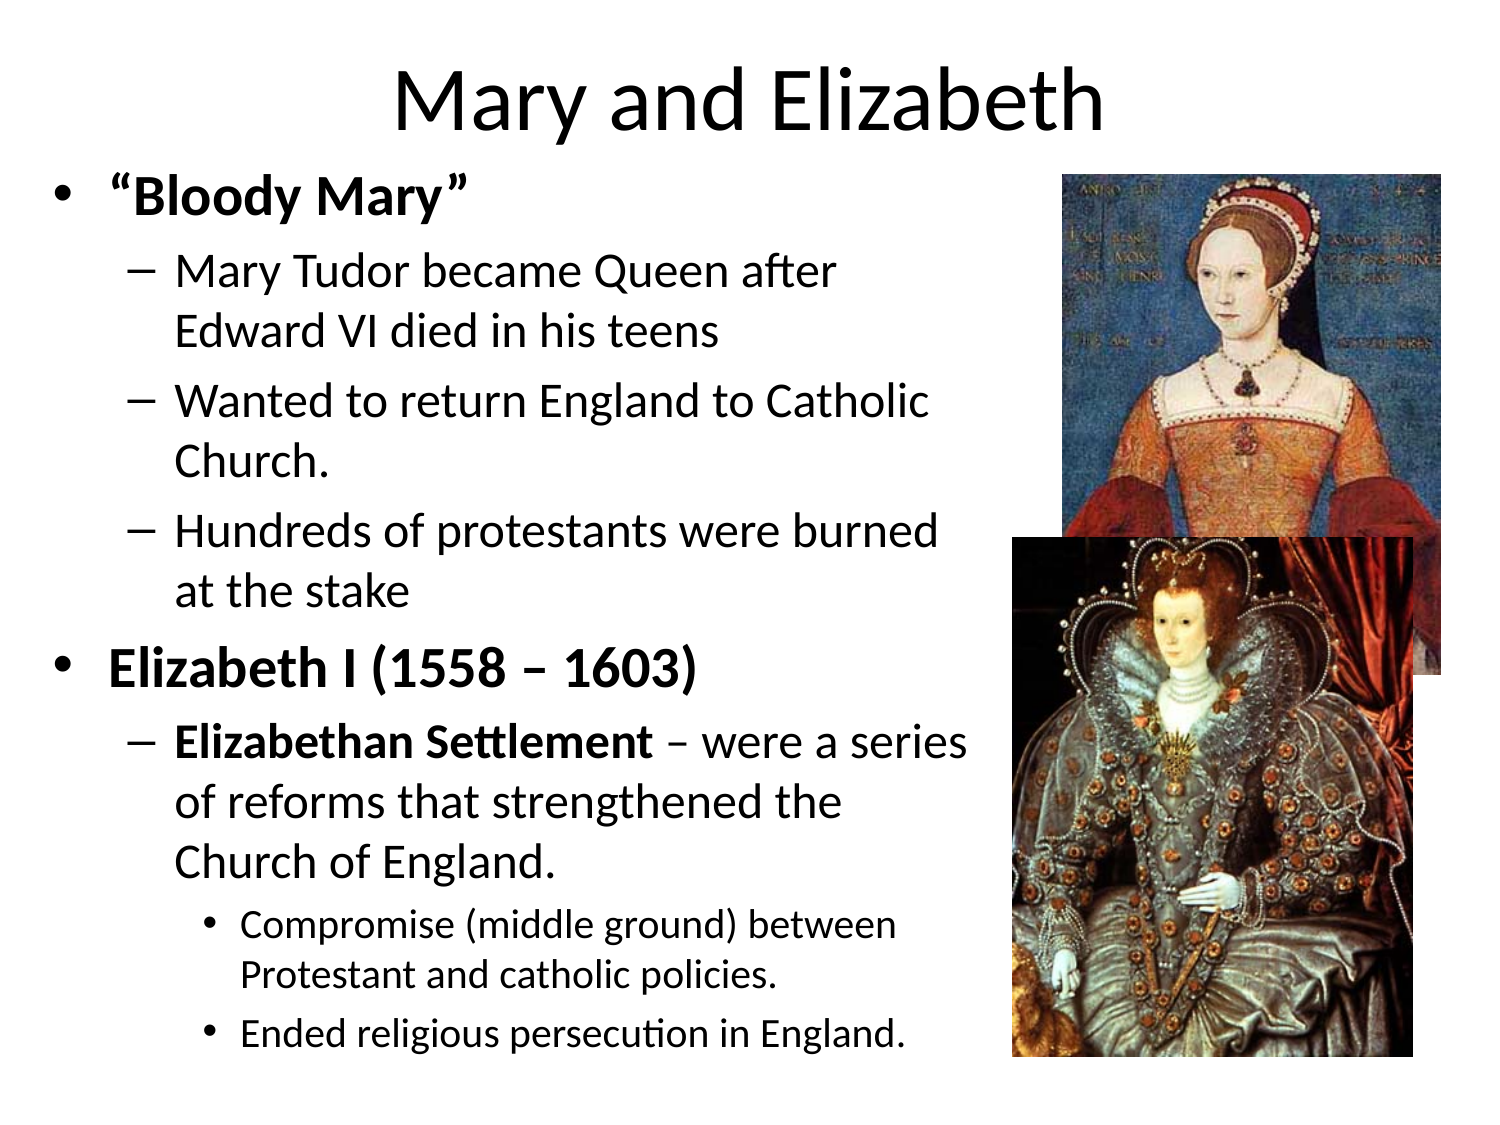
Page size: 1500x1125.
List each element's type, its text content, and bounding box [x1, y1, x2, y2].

list “Bloody Mary” Mary Tudor became Queen after Edward VI died in his teens Wanted to return England to Catholic Church. Hundreds of protestants were burned at the stake Elizabeth I (1558 – 1603) Elizabethan Settlement – were a series of reforms that strengthened the Church of England. Compromise (middle ground) between Protestant and catholic policies. Ended religious persecution in England. [37, 149, 1000, 1088]
title Mary and Elizabeth [75, 0, 1425, 188]
picture [1062, 174, 1441, 675]
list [1012, 537, 1413, 1057]
